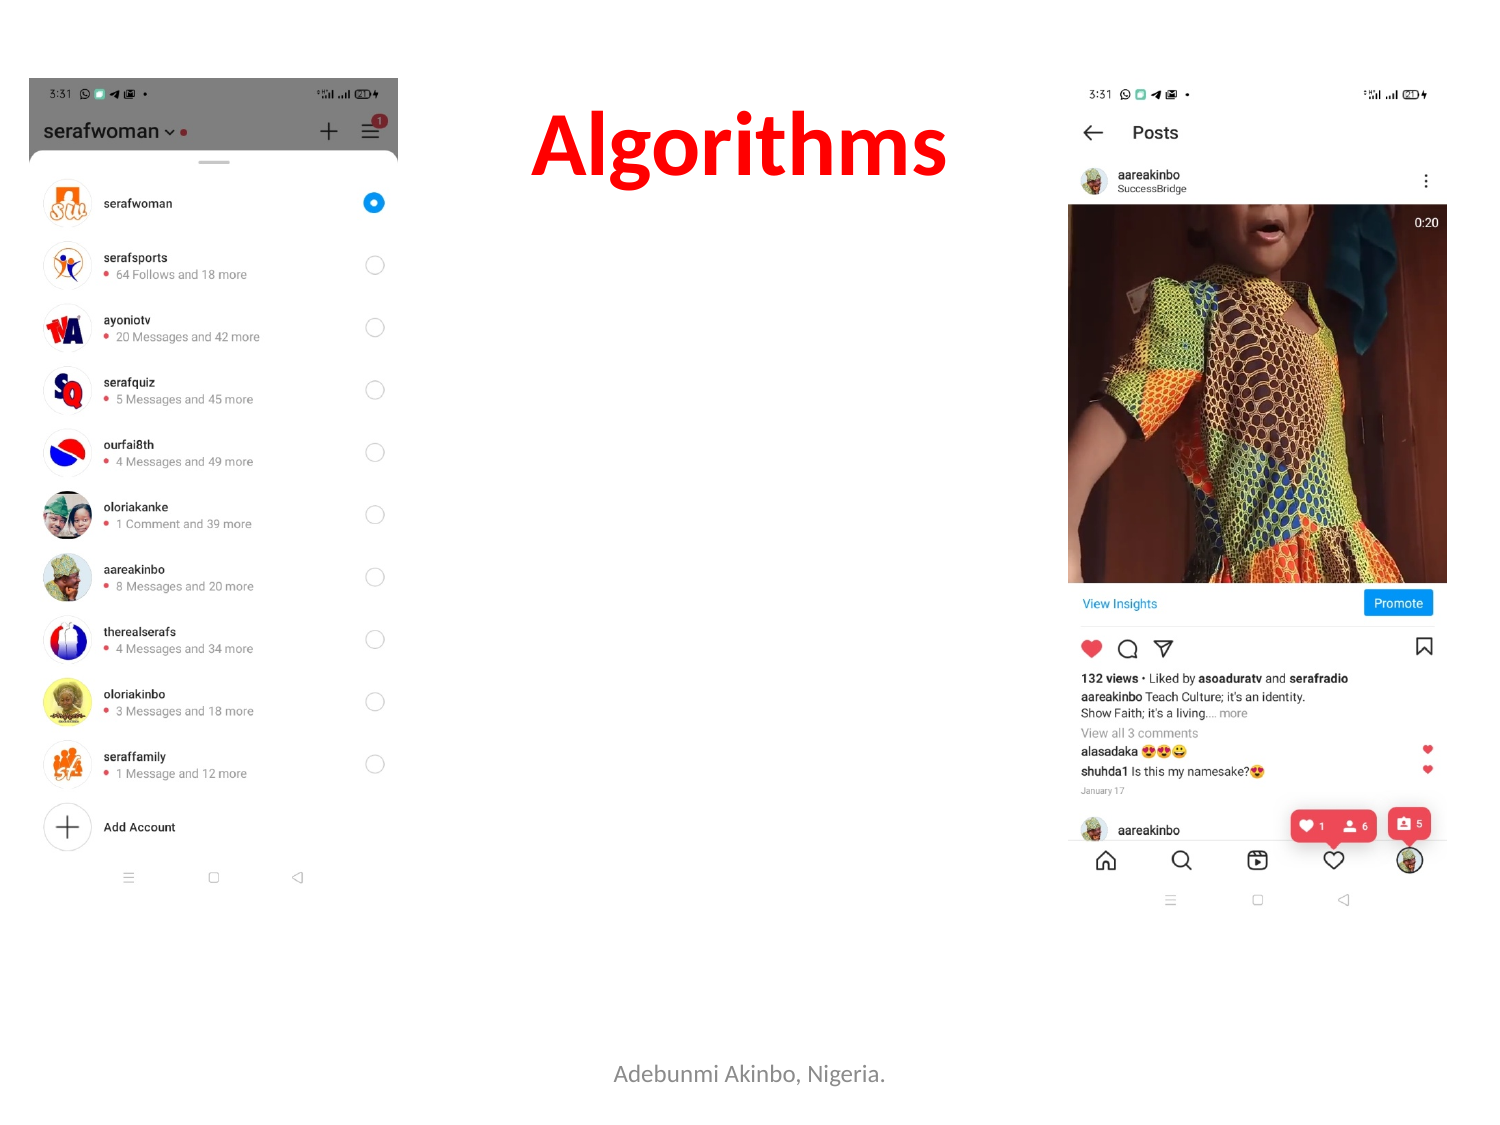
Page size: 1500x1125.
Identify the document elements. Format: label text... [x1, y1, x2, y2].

title Algorithms [75, 45, 1425, 233]
picture [1068, 77, 1448, 919]
picture [29, 77, 398, 897]
footer Adebunmi Akinbo, Nigeria. [512, 1042, 988, 1103]
